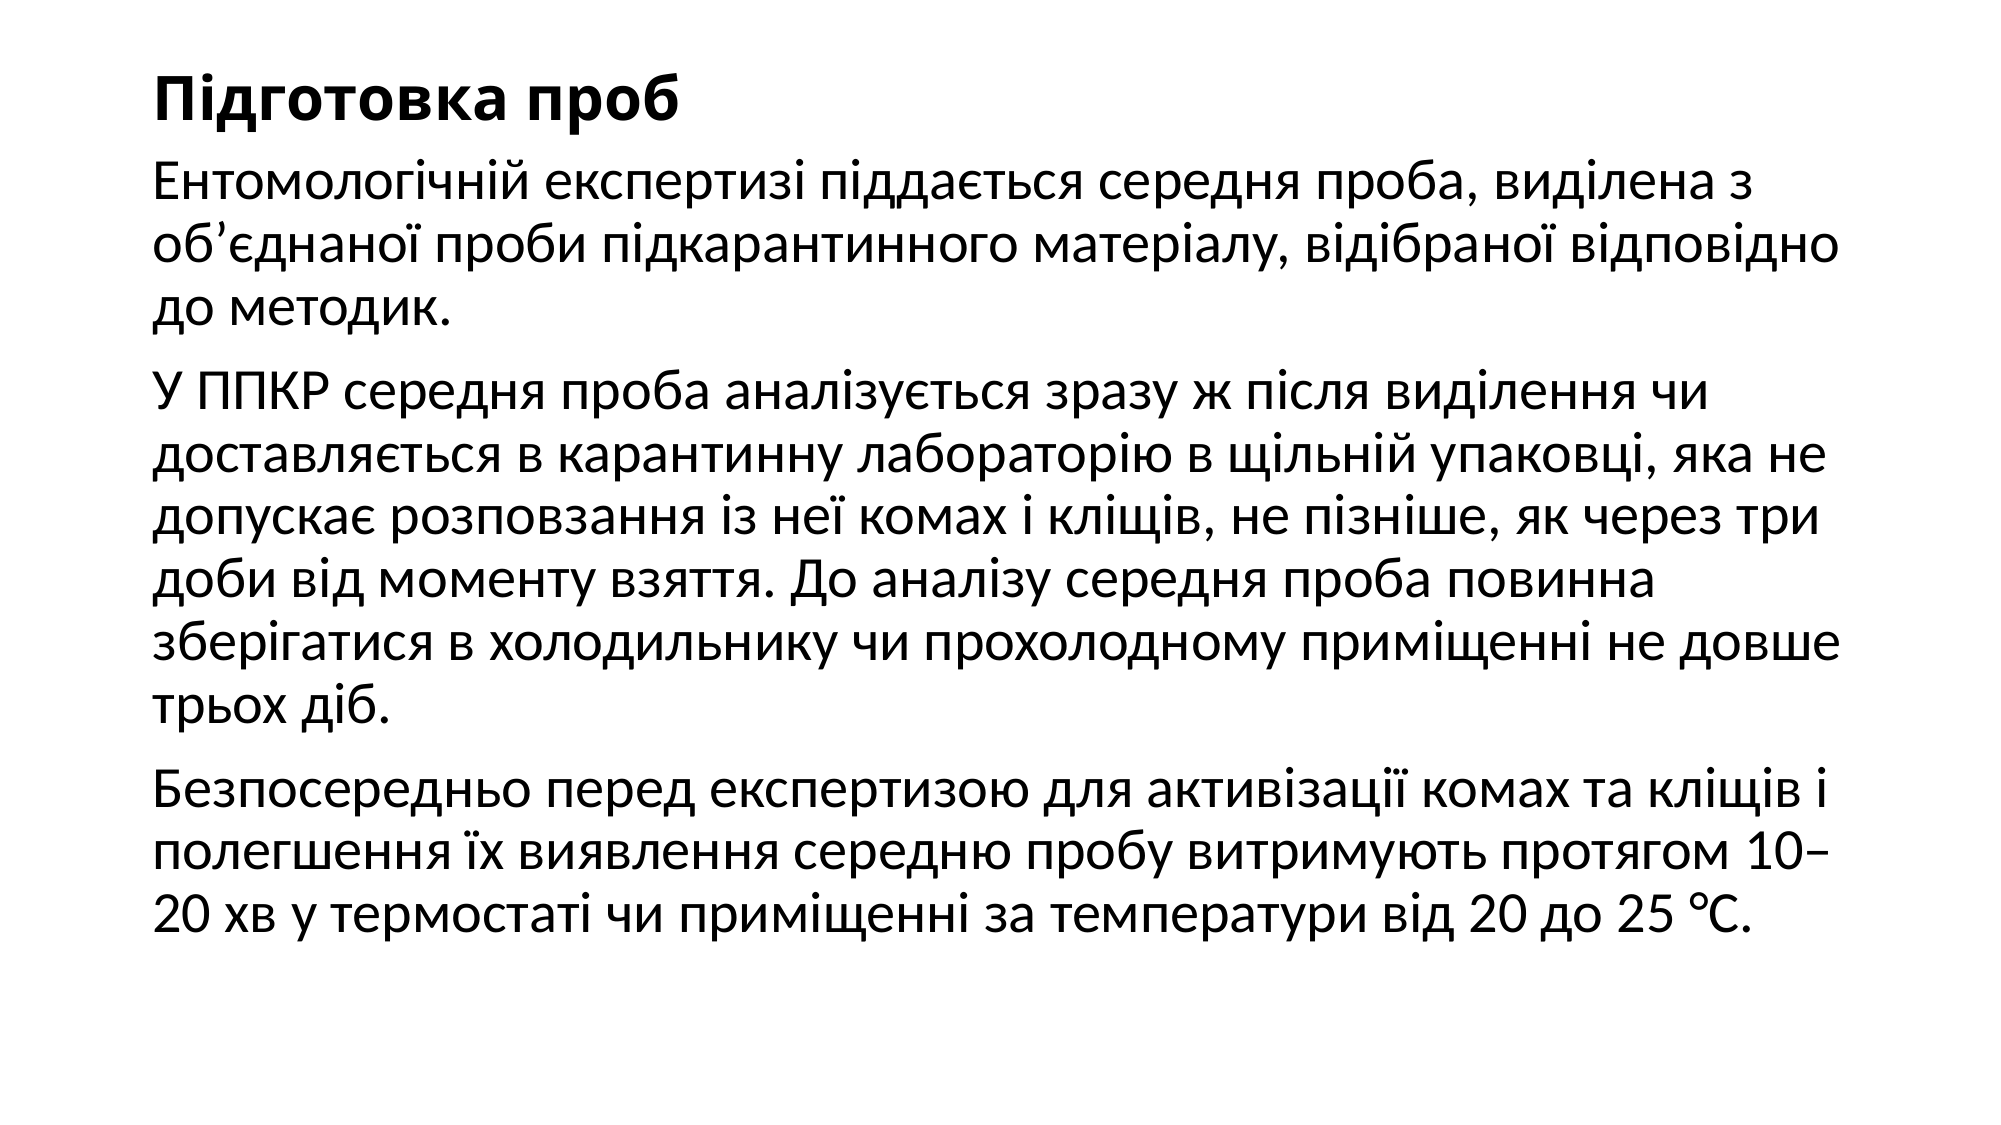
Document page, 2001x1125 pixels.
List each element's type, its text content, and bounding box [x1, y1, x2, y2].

list Ентомологічній експертизі піддається середня проба, виділена з об’єднаної проби підкарантинного матеріалу, відібраної відповідно до методик. У ППКР середня проба аналізується зразу ж після виділення чи доставляється в карантинну лабораторію в щільній упаковці, яка не допускає розповзання із неї комах і кліщів, не пізніше, як через три доби від моменту взяття. До аналізу середня проба повинна зберігатися в холодильнику чи прохолодному приміщенні не довше трьох діб. Безпосередньо перед експертизою для активізації комах та кліщів і полегшення їх виявлення середню пробу витримують протягом 10–20 хв у термостаті чи приміщенні за температури від 20 до 25 °С. [137, 142, 1863, 1014]
title Підготовка проб [137, 59, 1863, 142]
